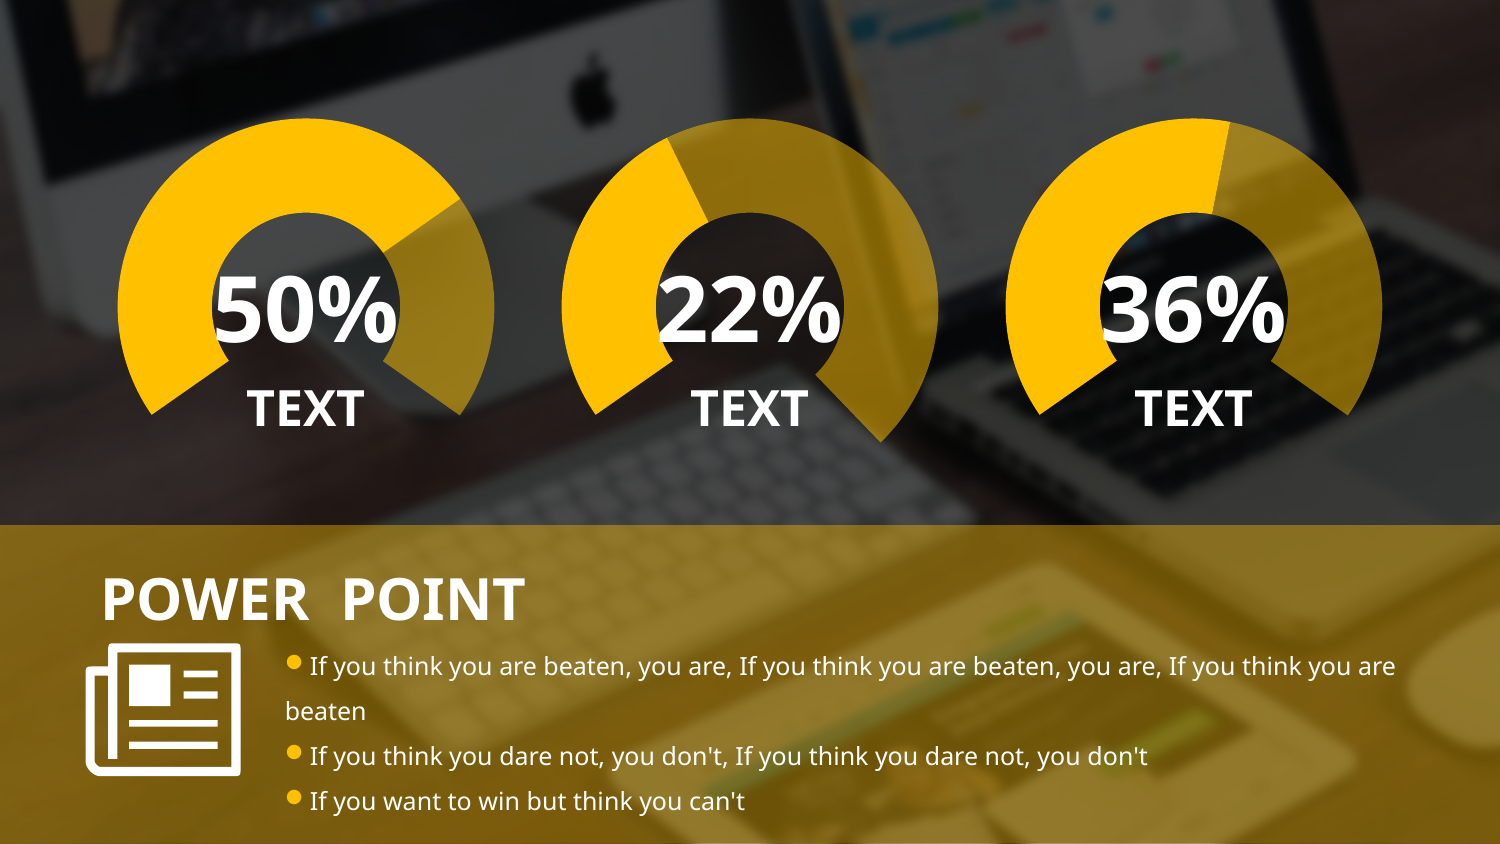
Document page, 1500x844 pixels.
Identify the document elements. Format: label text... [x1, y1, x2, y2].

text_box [455, 110, 898, 504]
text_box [11, 110, 454, 504]
picture [0, 0, 1500, 523]
text_box If you think you are beaten, you are, If you think you are beaten, you are, If you think you are beaten If you think you dare not, you don't, If you think you dare not, you don't If you want to win but think you can't [270, 628, 1459, 823]
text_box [85, 643, 241, 777]
text_box [0, 523, 1500, 844]
text_box POWER POINT [85, 554, 588, 640]
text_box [899, 110, 1489, 504]
